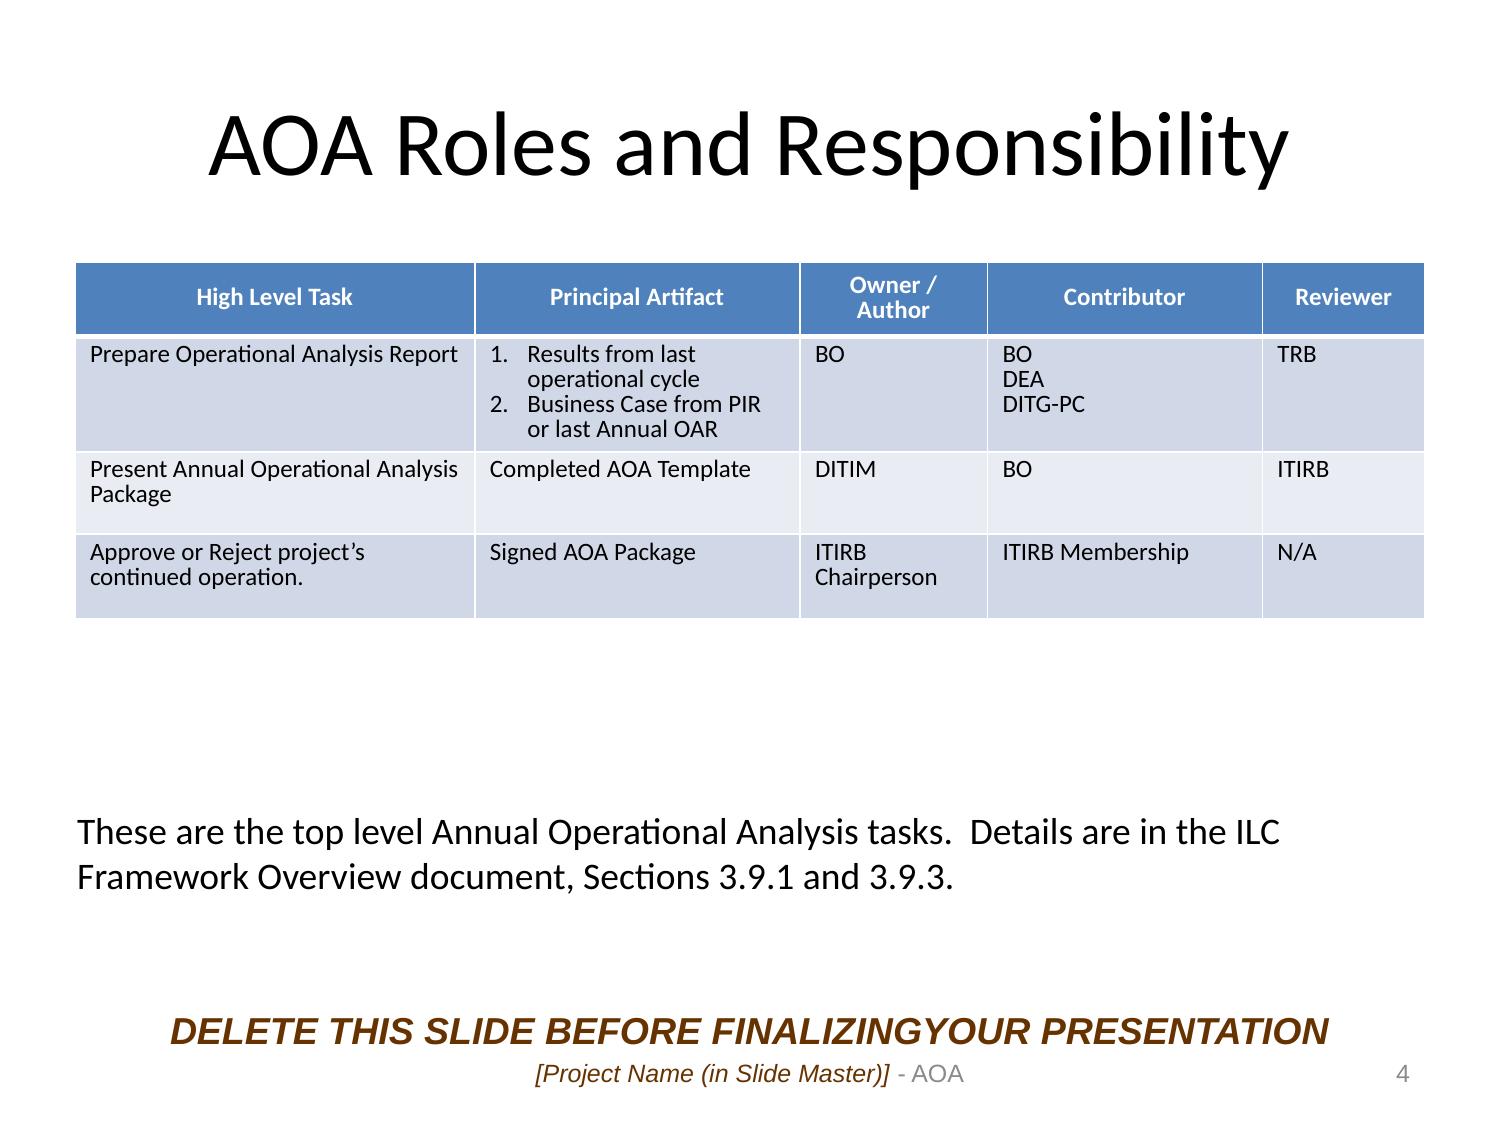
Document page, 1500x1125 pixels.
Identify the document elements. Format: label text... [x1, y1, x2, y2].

table_cell BO [988, 453, 1262, 533]
table_cell ITIRB Membership [988, 535, 1262, 618]
table_header Owner / Author [801, 263, 987, 334]
table_cell TRB [1263, 339, 1424, 451]
footer [Project Name (in Slide Master)] - AOA [512, 1060, 988, 1103]
table_cell Completed AOA Template [476, 453, 799, 533]
table_cell N/A [1263, 535, 1424, 618]
table_cell Present Annual Operational Analysis Package [76, 453, 474, 533]
table_cell Signed AOA Package [476, 535, 799, 618]
table_header Contributor [988, 263, 1262, 334]
table_cell BO [801, 339, 987, 451]
table_cell BO DEA DITG-PC [988, 339, 1262, 451]
table_cell ITIRB [1263, 453, 1424, 533]
table_cell Approve or Reject project’s continued operation. [76, 535, 474, 618]
table_cell Prepare Operational Analysis Report [76, 339, 474, 451]
table_header Reviewer [1263, 263, 1424, 334]
text_box DELETE THIS SLIDE BEFORE FINALIZINGYOUR PRESENTATION [0, 999, 1500, 1060]
table_cell Results from last operational cycle Business Case from PIR or last Annual OAR [476, 339, 799, 451]
slide_number 3 [1074, 1060, 1425, 1103]
table_cell ITIRB Chairperson [801, 535, 987, 618]
table_header Principal Artifact [476, 263, 799, 334]
text_box These are the top level Annual Operational Analysis tasks. Details are in the ILC Framework Overview document, Sections 3.9.1 and 3.9.3. [62, 799, 1425, 905]
table_header High Level Task [76, 263, 474, 334]
table_cell DITIM [801, 453, 987, 533]
title AOA Roles and Responsibility [74, 44, 1426, 233]
